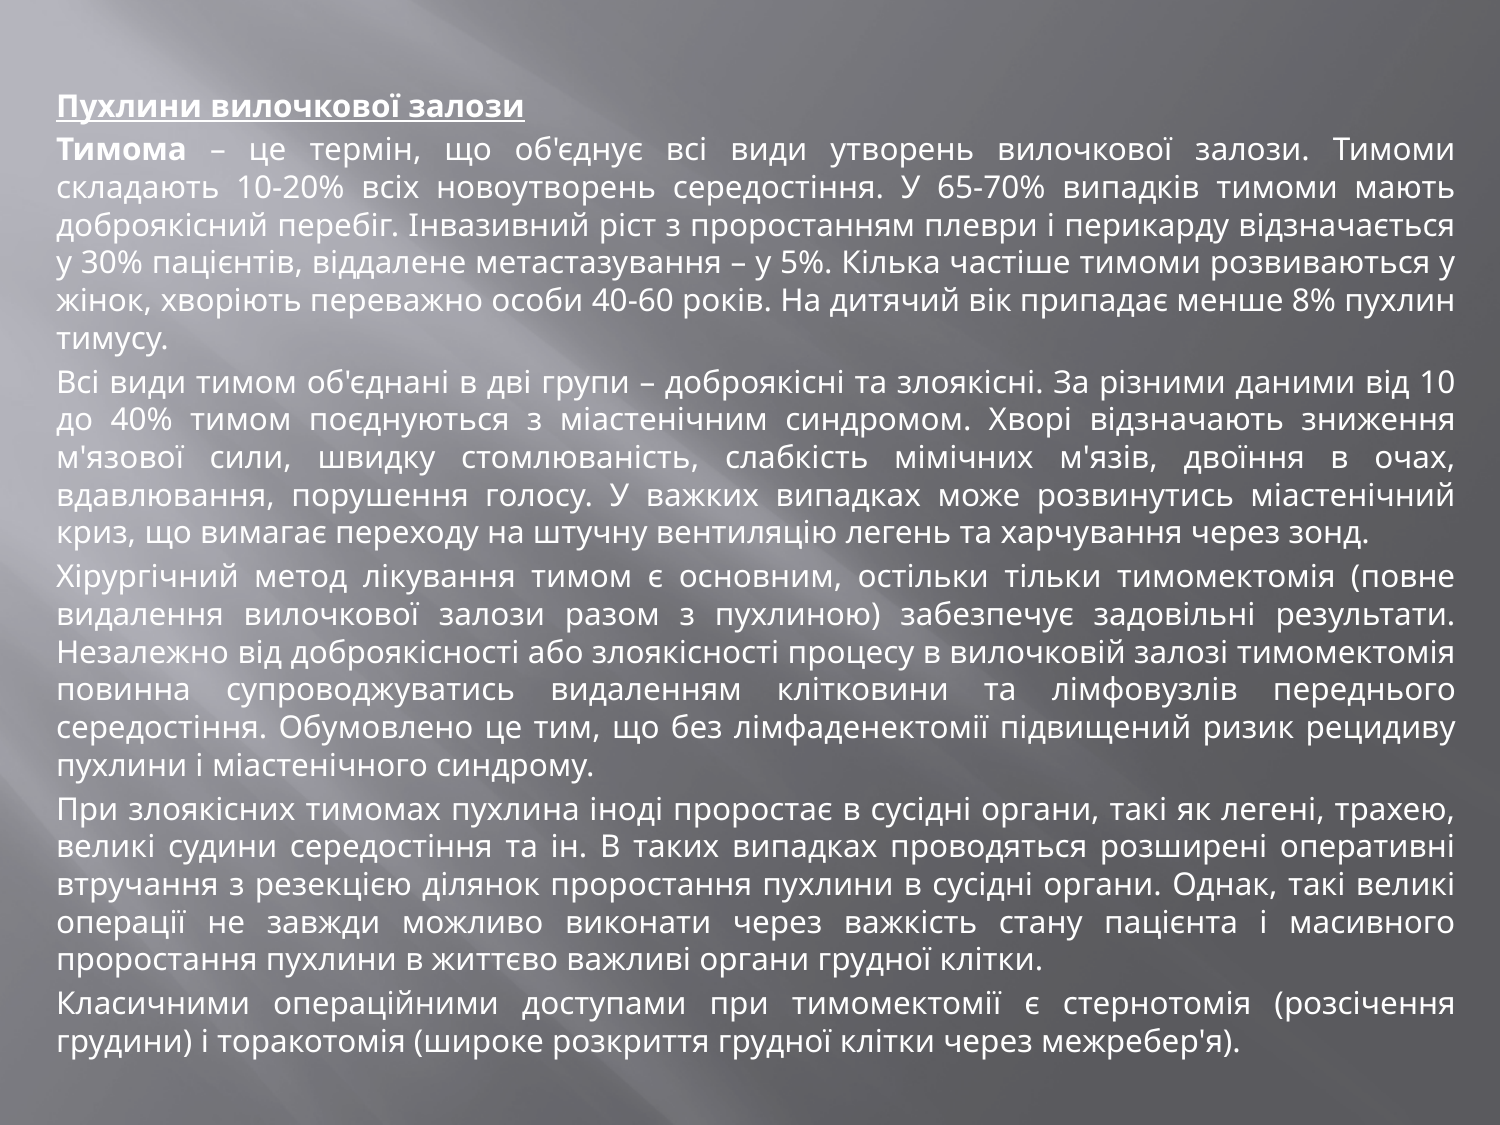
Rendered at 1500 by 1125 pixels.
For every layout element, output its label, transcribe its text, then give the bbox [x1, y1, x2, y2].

subtitle Пухлини вилочкової залози Тимома – це термін, що об'єднує всі види утворень вилочкової залози. Тимоми складають 10-20% всіх новоутворень середостіння. У 65-70% випадків тимоми мають доброякісний перебіг. Інвазивний ріст з проростанням плеври і перикарду відзначається у 30% пацієнтів, віддалене метастазування – у 5%. Кілька частіше тимоми розвиваються у жінок, хворіють переважно особи 40-60 років. На дитячий вік припадає менше 8% пухлин тимусу. Всі види тимом об'єднані в дві групи – доброякісні та злоякісні. За різними даними від 10 до 40% тимом поєднуються з міастенічним синдромом. Хворі відзначають зниження м'язової сили, швидку стомлюваність, слабкість мімічних м'язів, двоїння в очах, вдавлювання, порушення голосу. У важких випадках може розвинутись міастенічний криз, що вимагає переходу на штучну вентиляцію легень та харчування через зонд. Хірургічний метод лікування тимом є основним, остільки тільки тимомектомія (повне видалення вилочкової залози разом з пухлиною) забезпечує задовільні результати. Незалежно від доброякісності або злоякісності процесу в вилочковій залозі тимомектомія повинна супроводжуватись видаленням клітковини та лімфовузлів переднього середостіння. Обумовлено це тим, що без лімфаденектомії підвищений ризик рецидиву пухлини і міастенічного синдрому. При злоякісних тимомах пухлина іноді проростає в сусідні органи, такі як легені, трахею, великі судини середостіння та ін. В таких випадках проводяться розширені оперативні втручання з резекцією ділянок проростання пухлини в сусідні органи. Однак, такі великі операції не завжди можливо виконати через важкість стану пацієнта і масивного проростання пухлини в життєво важливі органи грудної клітки. Класичними операційними доступами при тимомектомії є стернотомія (розсічення грудини) і торакотомія (широке розкриття грудної клітки через межребер'я). [41, 78, 1471, 1083]
